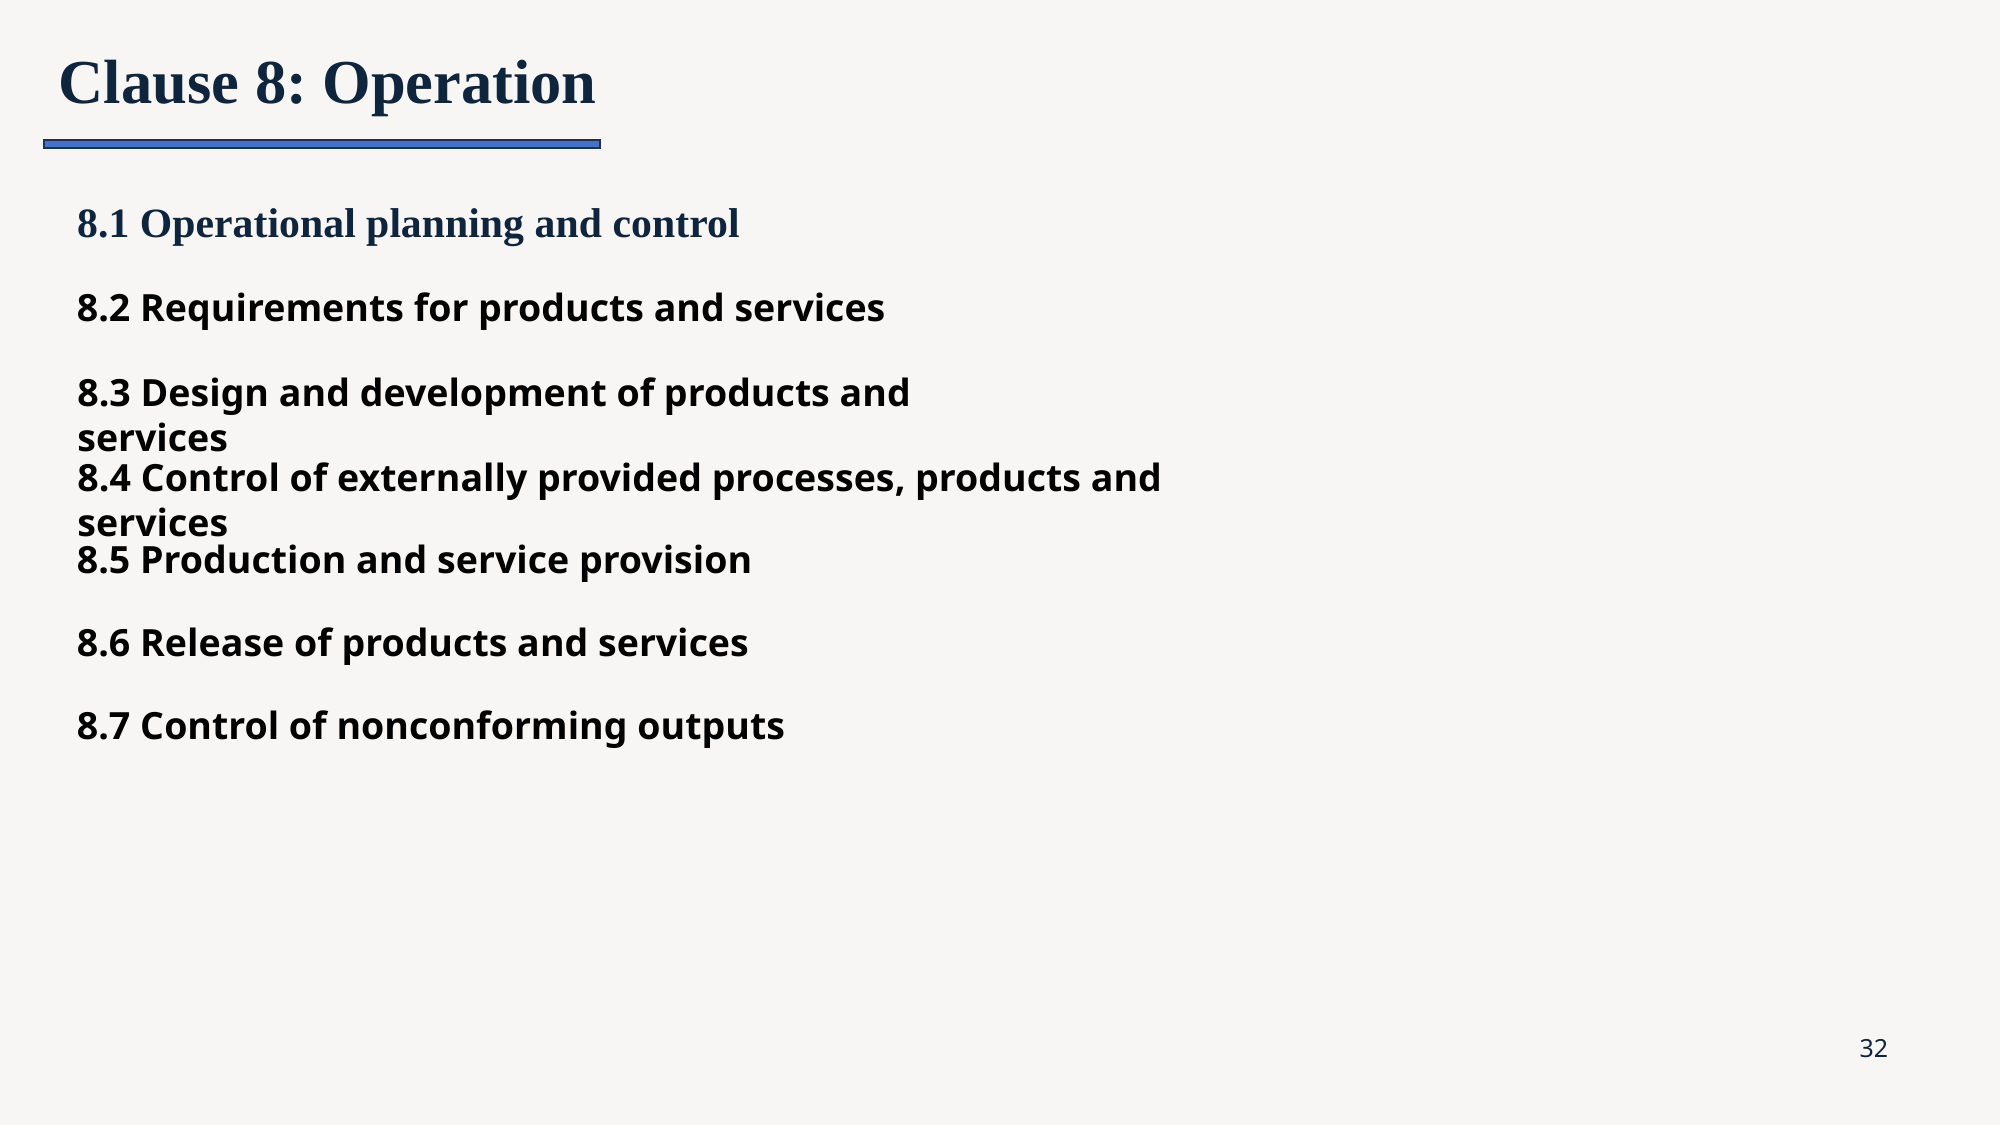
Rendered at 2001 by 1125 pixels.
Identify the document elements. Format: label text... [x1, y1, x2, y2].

title Clause 8: Operation [43, 26, 1283, 141]
text_box 8.2 Requirements for products and services [62, 276, 1063, 336]
text_box 8.7 Control of nonconforming outputs [62, 694, 1063, 755]
text_box 8.6 Release of products and services [62, 611, 1063, 672]
text_box 8.5 Production and service provision [62, 529, 1063, 589]
text_box 8.3 Design and development of products and services [62, 361, 1063, 446]
text_box 8.4 Control of externally provided processes, products and services [62, 446, 1283, 551]
text_box 8.1 Operational planning and control [62, 171, 819, 254]
text_box [43, 139, 601, 149]
slide_number 32 [1836, 1020, 1912, 1080]
